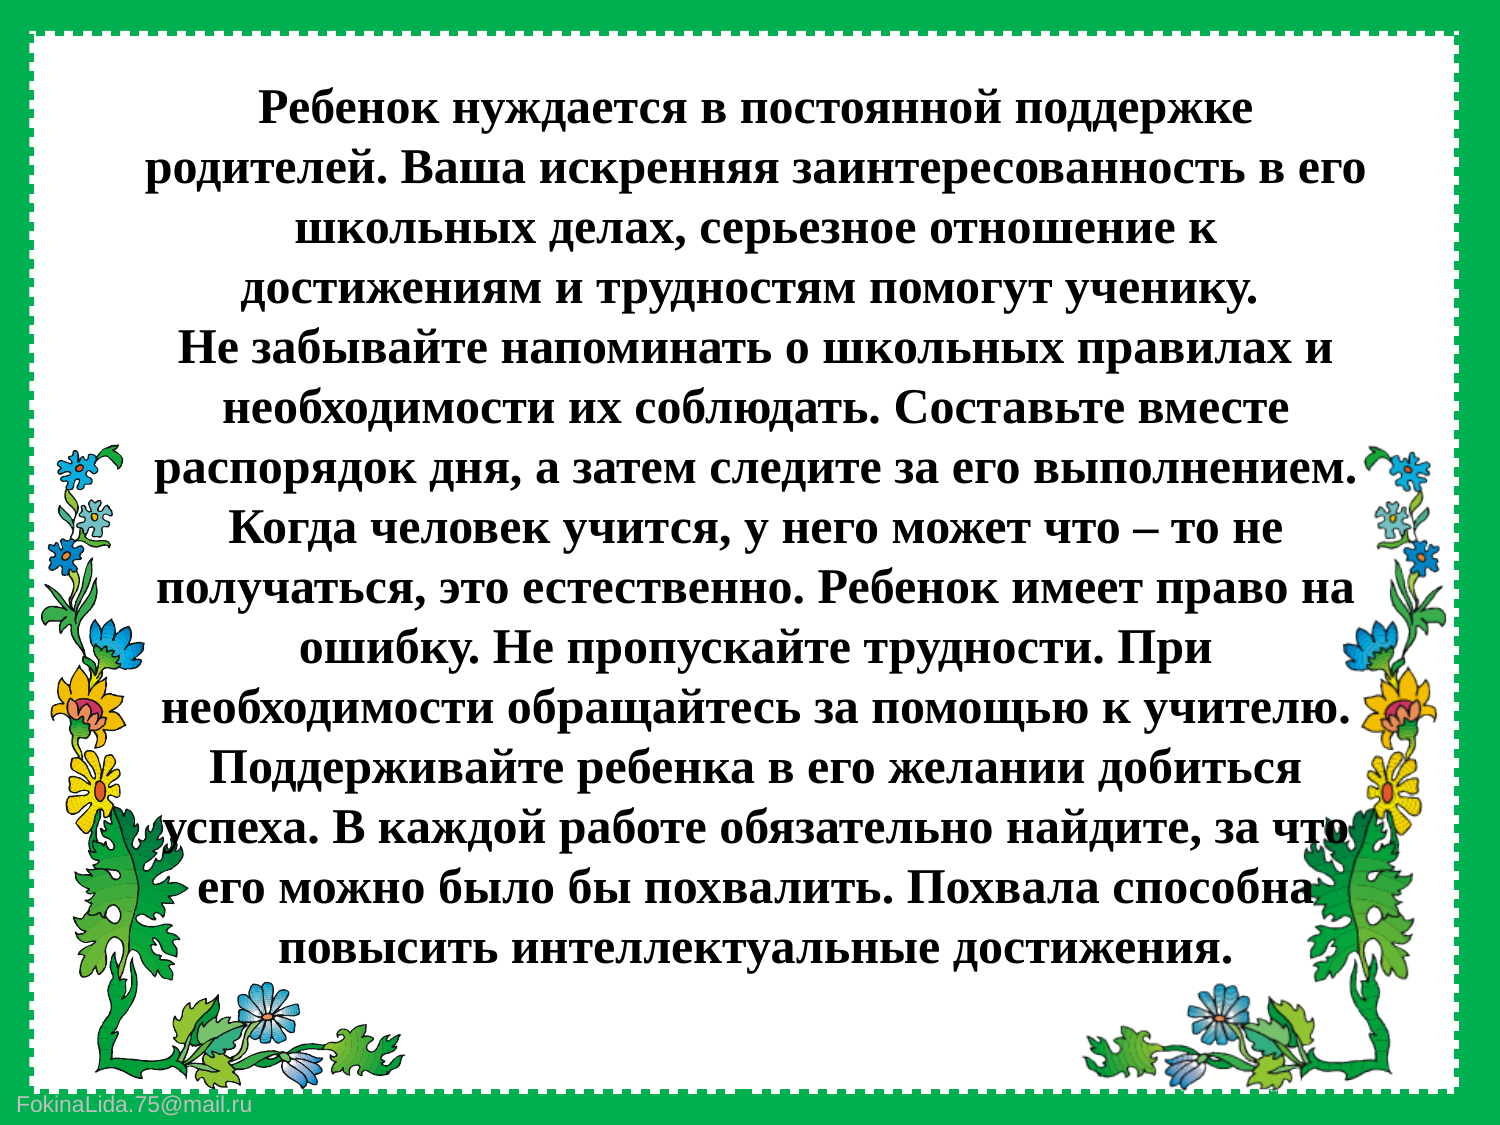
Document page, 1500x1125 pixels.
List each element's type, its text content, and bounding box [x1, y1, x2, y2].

text_box Ребенок нуждается в постоянной поддержке родителей. Ваша искренняя заинтересованность в его школьных делах, серьезное отношение к достижениям и трудностям помогут ученику. Не забывайте напоминать о школьных правилах и необходимости их соблюдать. Составьте вместе распорядок дня, а затем следите за его выполнением. Когда человек учится, у него может что – то не получаться, это естественно. Ребенок имеет право на ошибку. Не пропускайте трудности. При необходимости обращайтесь за помощью к учителю. Поддерживайте ребенка в его желании добиться успеха. В каждой работе обязательно найдите, за что его можно было бы похвалить. Похвала способна повысить интеллектуальные достижения. [123, 66, 1388, 982]
picture [1080, 444, 1448, 1093]
